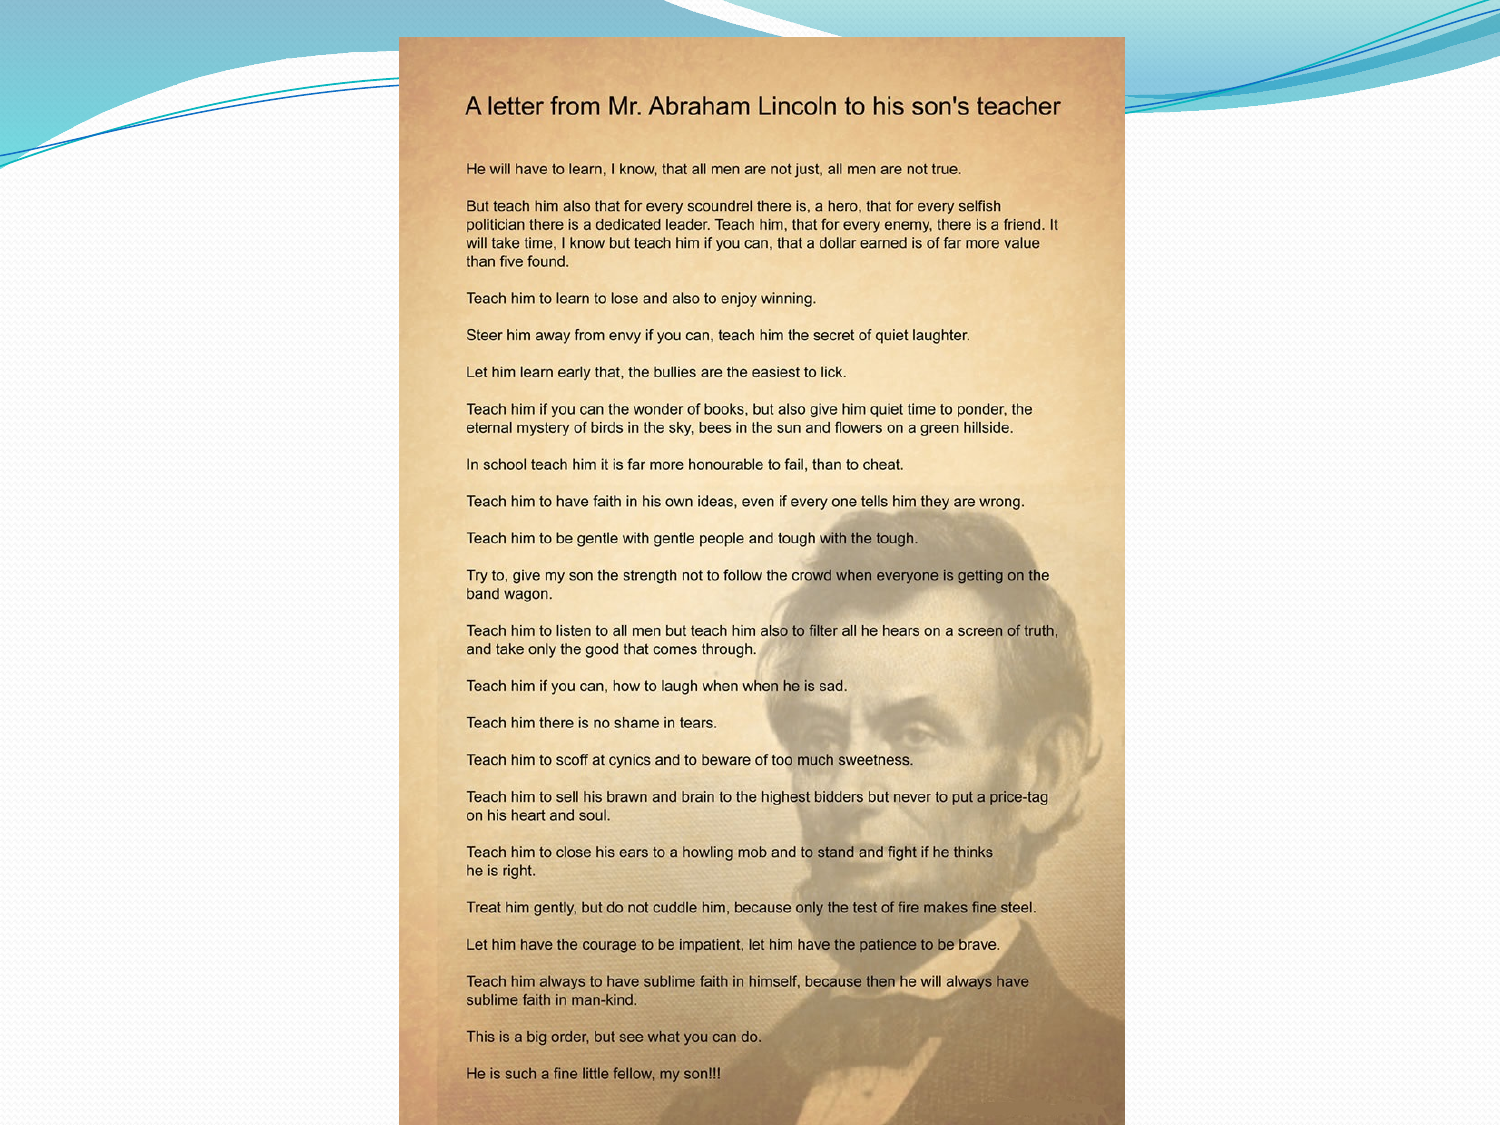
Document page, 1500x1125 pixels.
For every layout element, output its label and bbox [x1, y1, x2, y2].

picture [399, 37, 1126, 1125]
